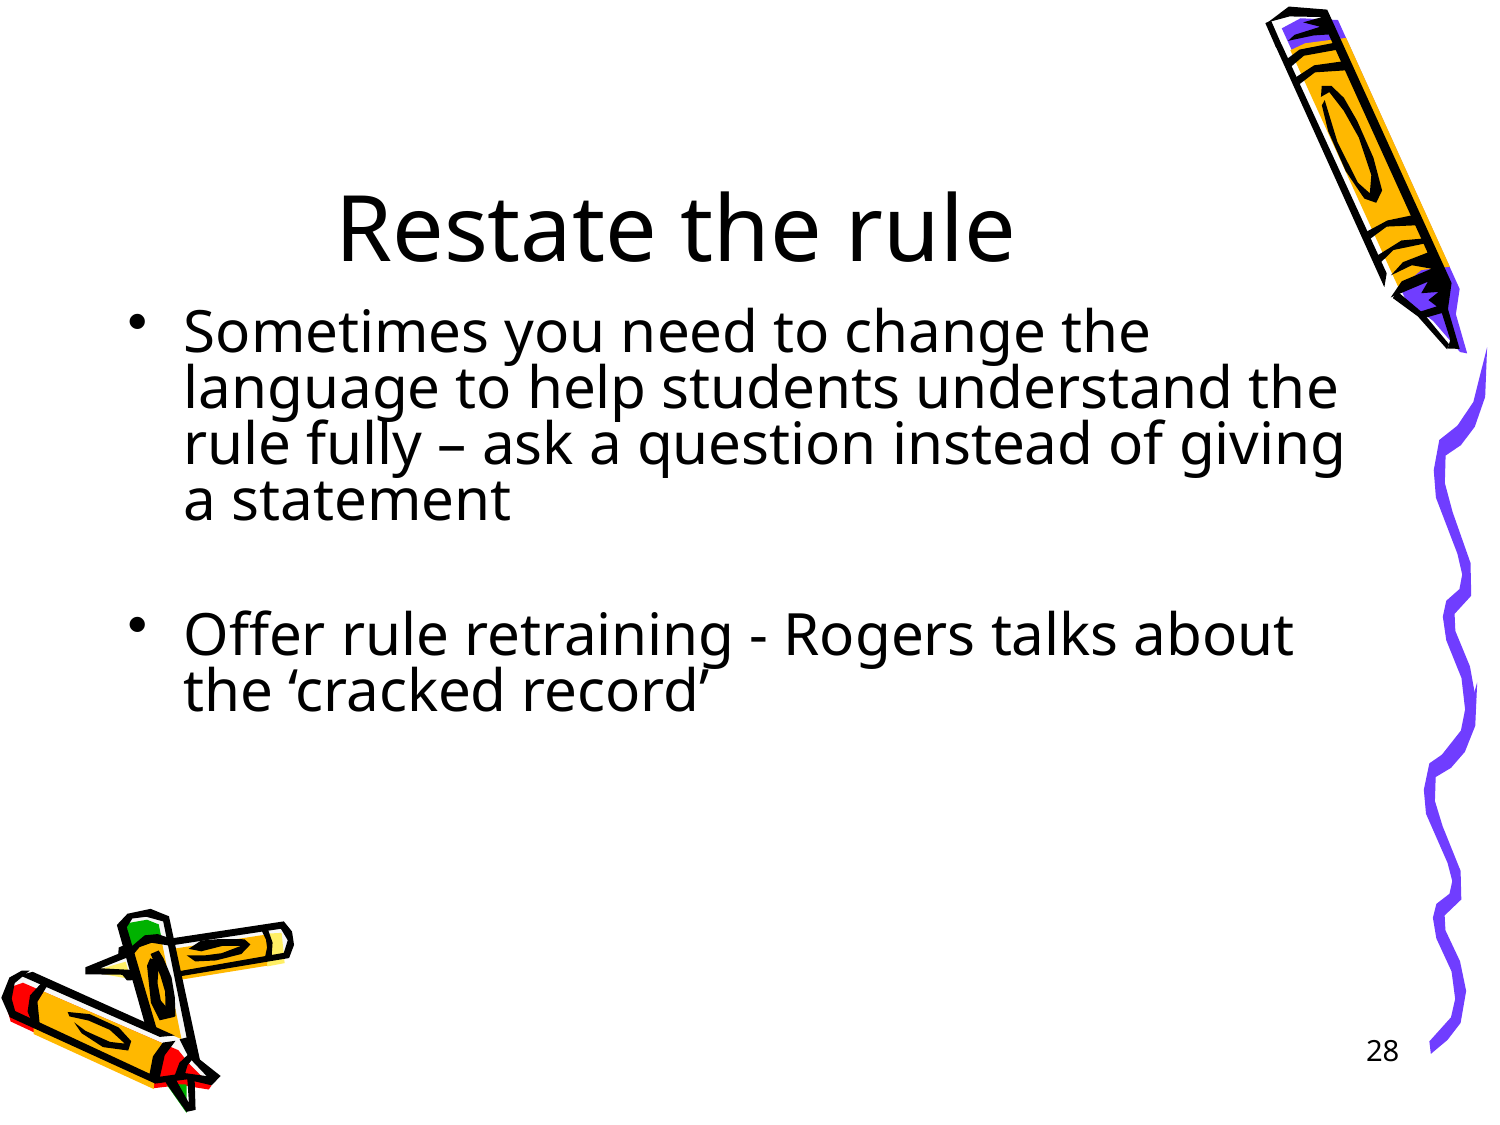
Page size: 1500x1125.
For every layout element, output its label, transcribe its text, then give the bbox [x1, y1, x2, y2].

title Restate the rule [112, 24, 1240, 288]
list Sometimes you need to change the language to help students understand the rule fully – ask a question instead of giving a statement Offer rule retraining - Rogers talks about the ‘cracked record’ [112, 299, 1376, 901]
slide_number 28 [1101, 1024, 1415, 1101]
